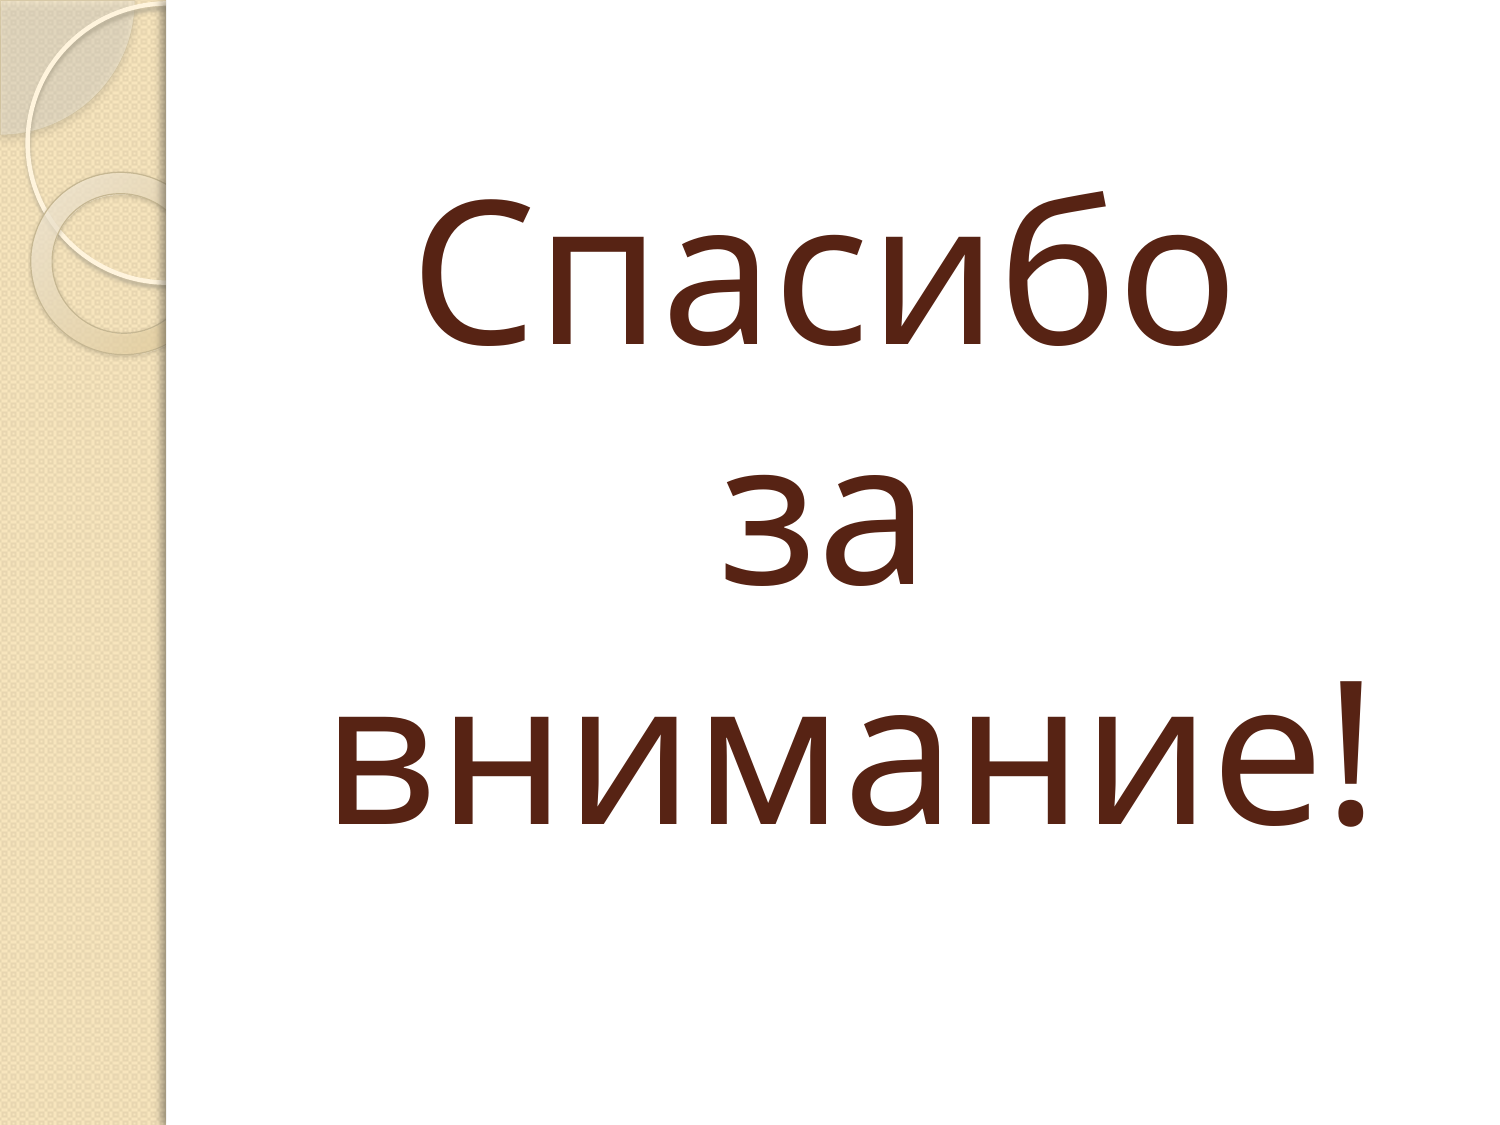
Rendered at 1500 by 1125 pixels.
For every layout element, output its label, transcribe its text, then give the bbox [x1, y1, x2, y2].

title Спасибо за внимание! [235, 45, 1466, 965]
